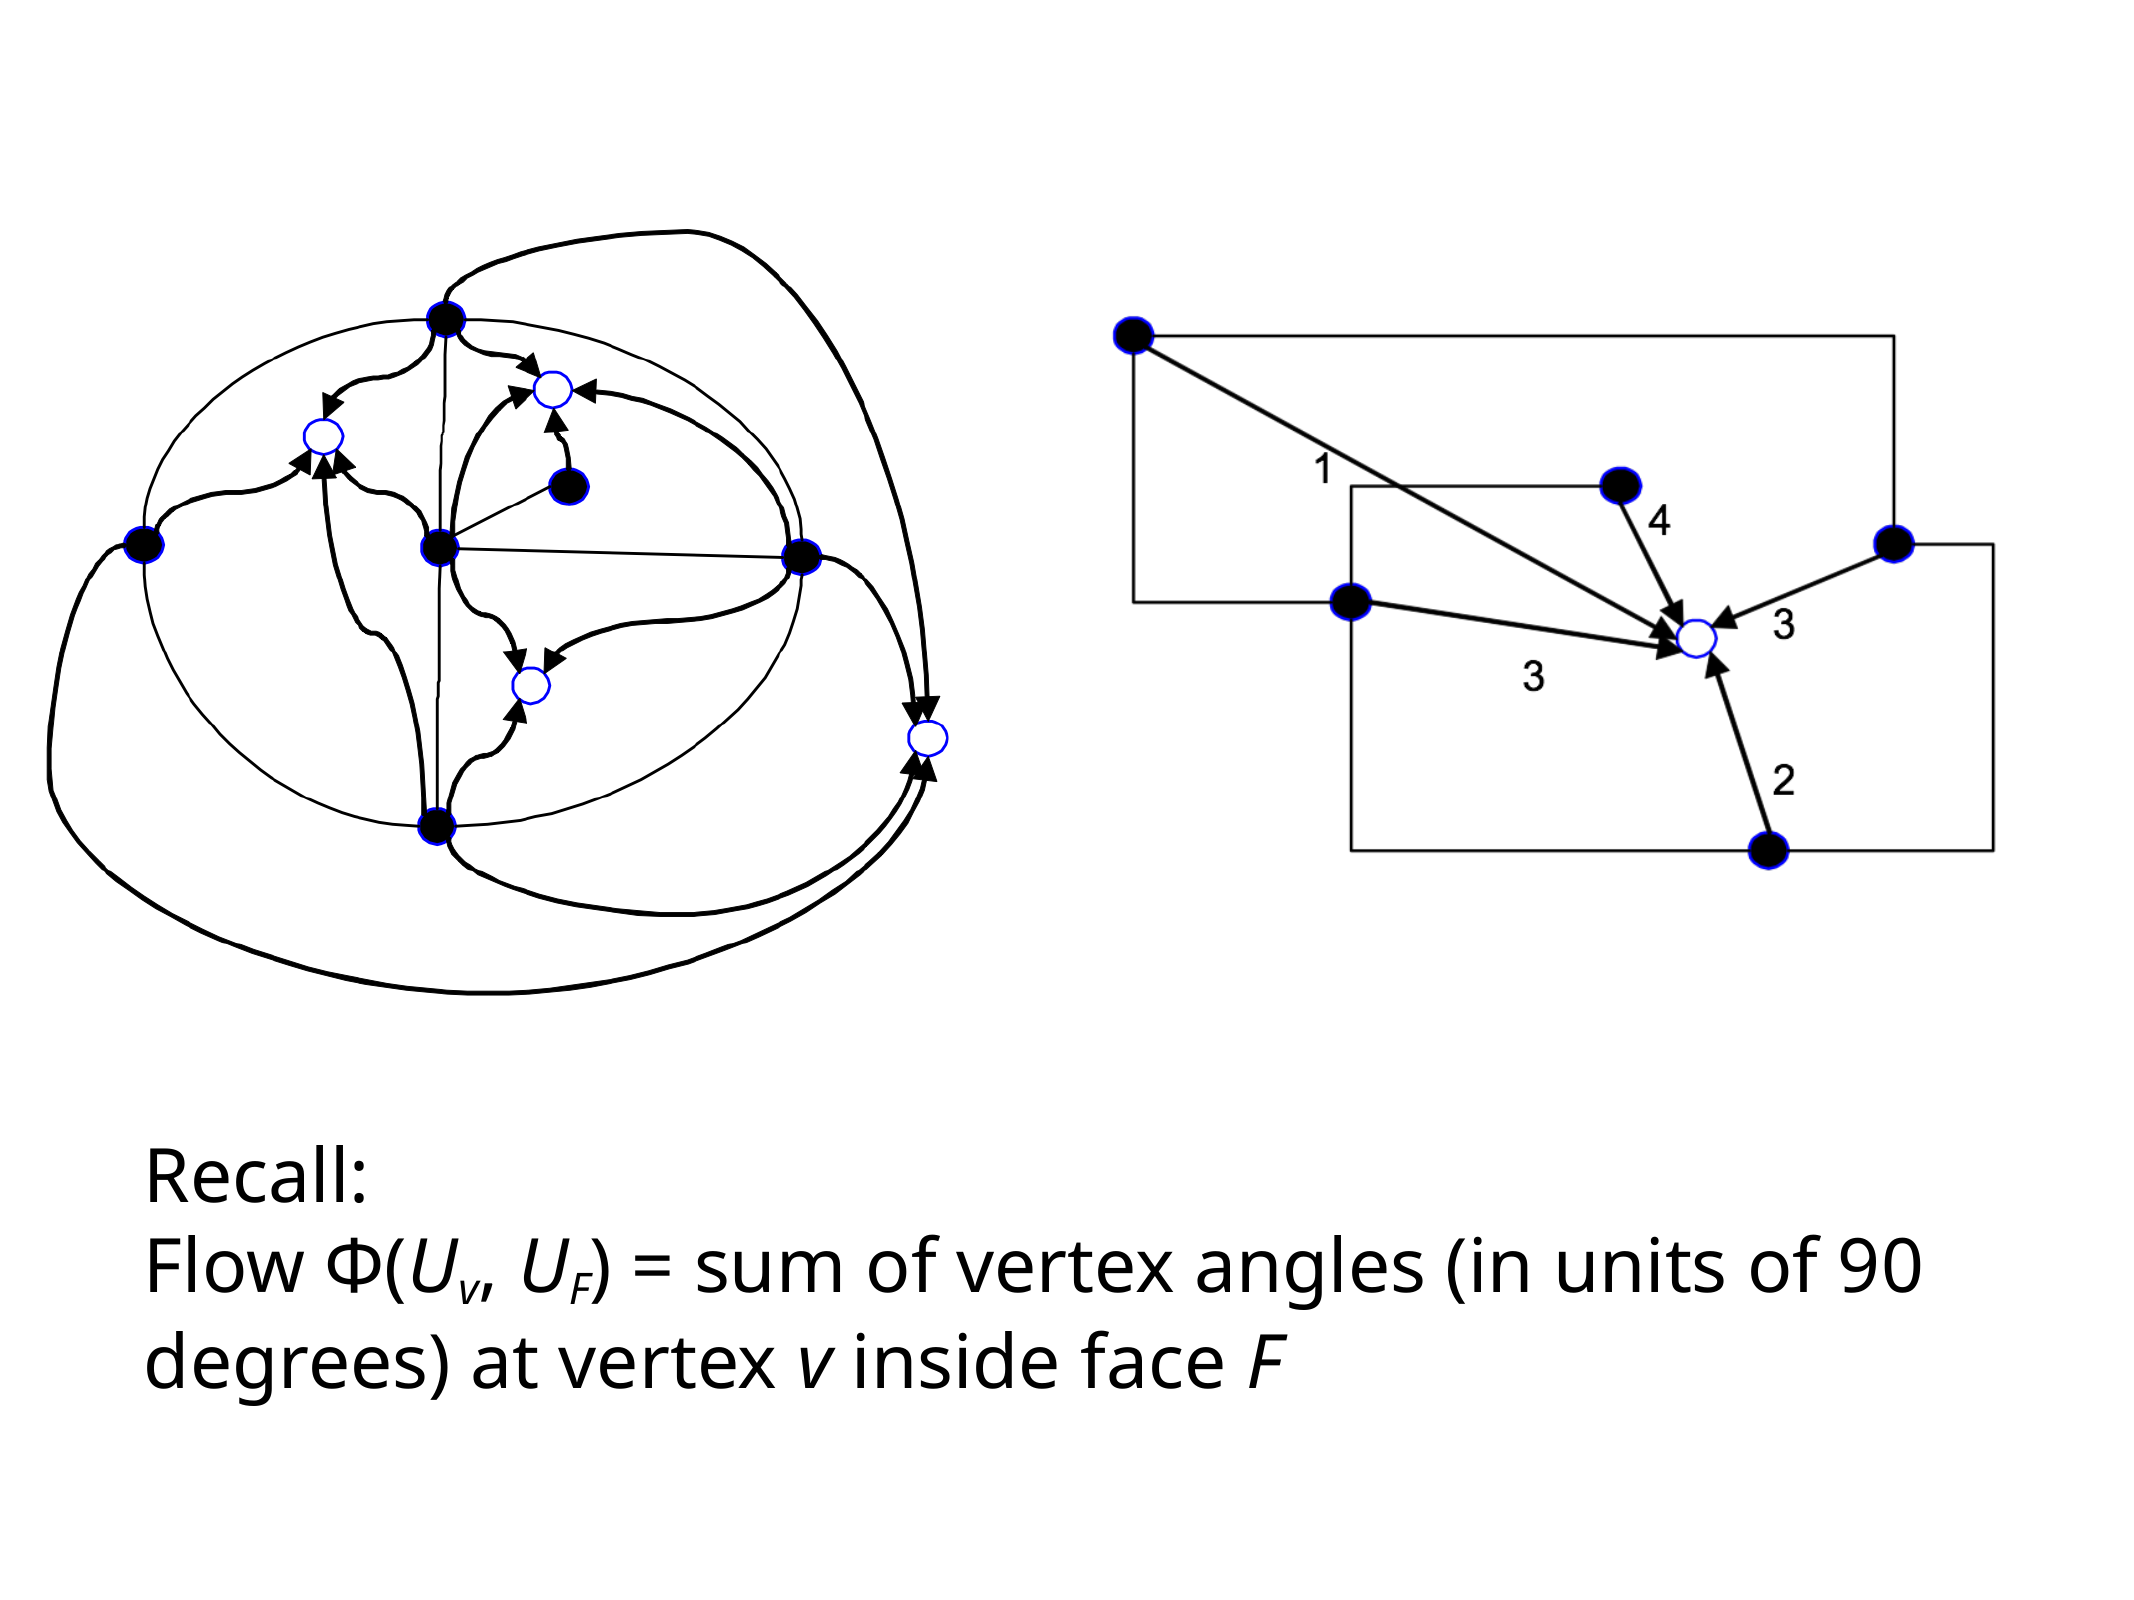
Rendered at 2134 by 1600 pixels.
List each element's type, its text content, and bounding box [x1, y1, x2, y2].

picture [21, 213, 2134, 1016]
list Recall: Flow Ф(Uv, UF) = sum of vertex angles (in units of 90 degrees) at vertex v inside face F [132, 1115, 2001, 1527]
